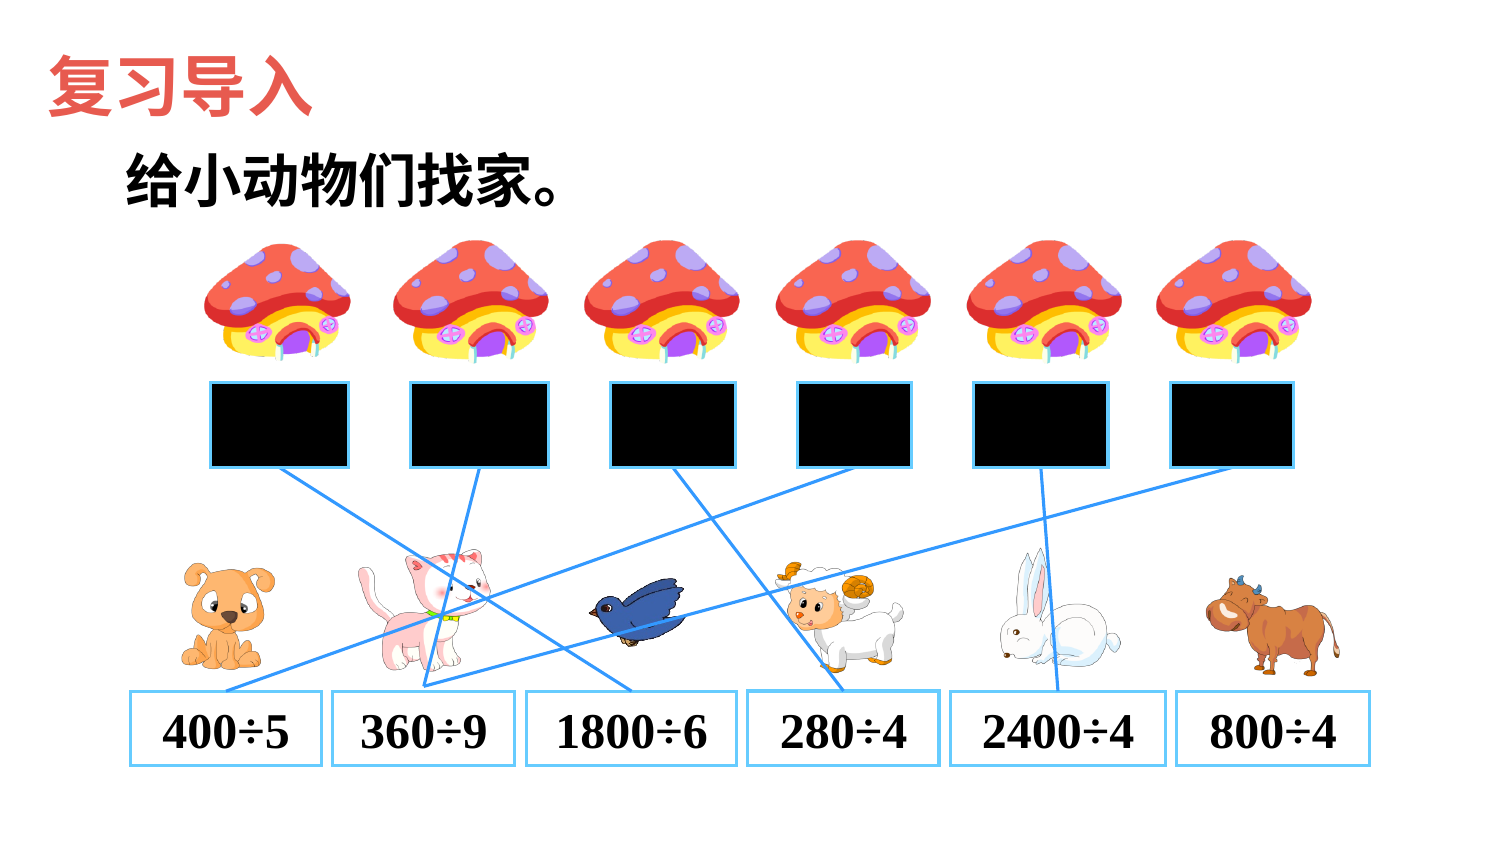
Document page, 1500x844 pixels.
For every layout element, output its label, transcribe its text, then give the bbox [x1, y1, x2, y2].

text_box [130, 198, 1394, 768]
text_box 给小动物们找家。 [110, 136, 694, 222]
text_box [226, 467, 855, 692]
text_box 复习导入 [9, 37, 353, 133]
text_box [423, 467, 480, 687]
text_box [1040, 467, 1059, 692]
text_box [480, 467, 1040, 687]
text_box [1059, 467, 1232, 687]
